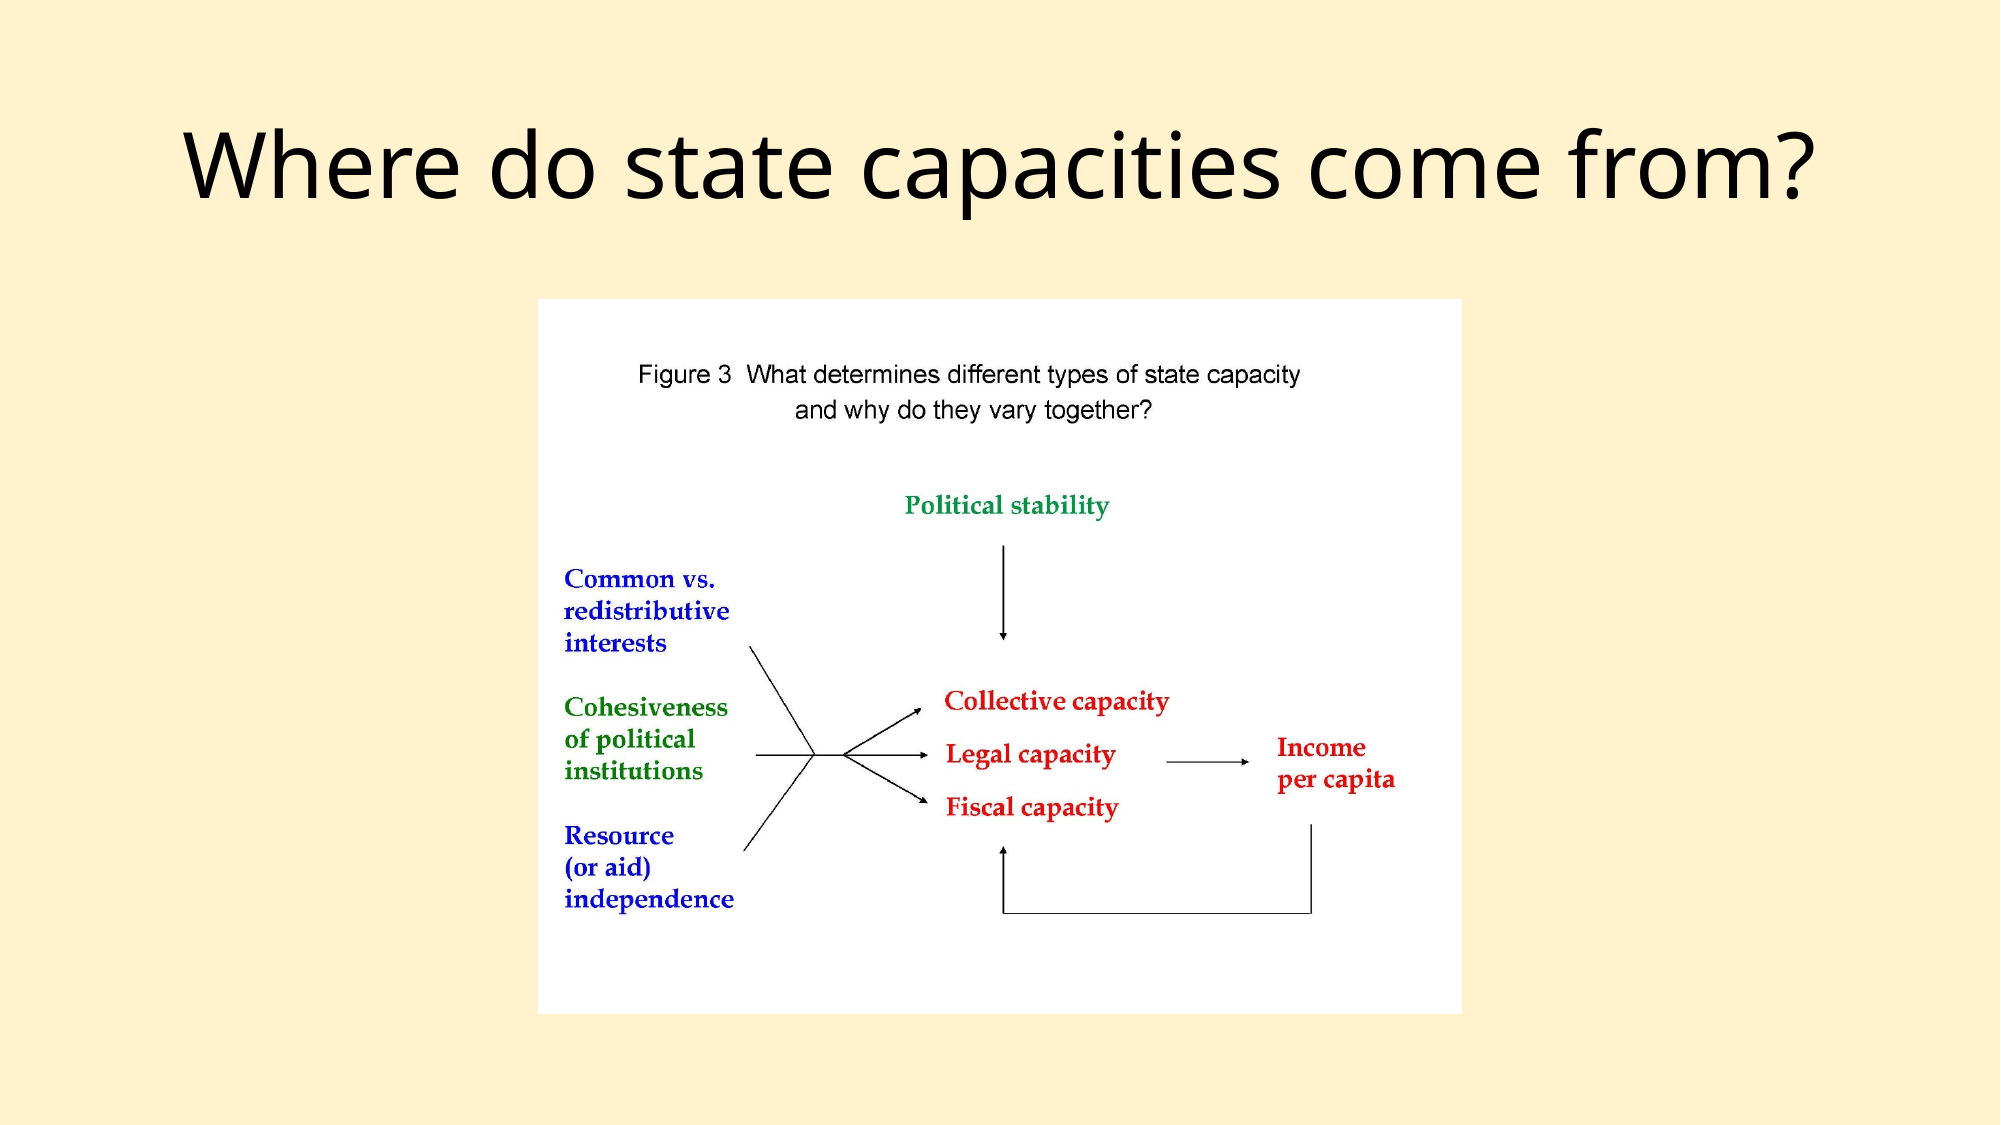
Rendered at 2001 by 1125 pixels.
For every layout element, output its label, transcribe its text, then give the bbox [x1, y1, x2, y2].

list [538, 299, 1462, 1014]
title Where do state capacities come from? [137, 59, 1863, 278]
